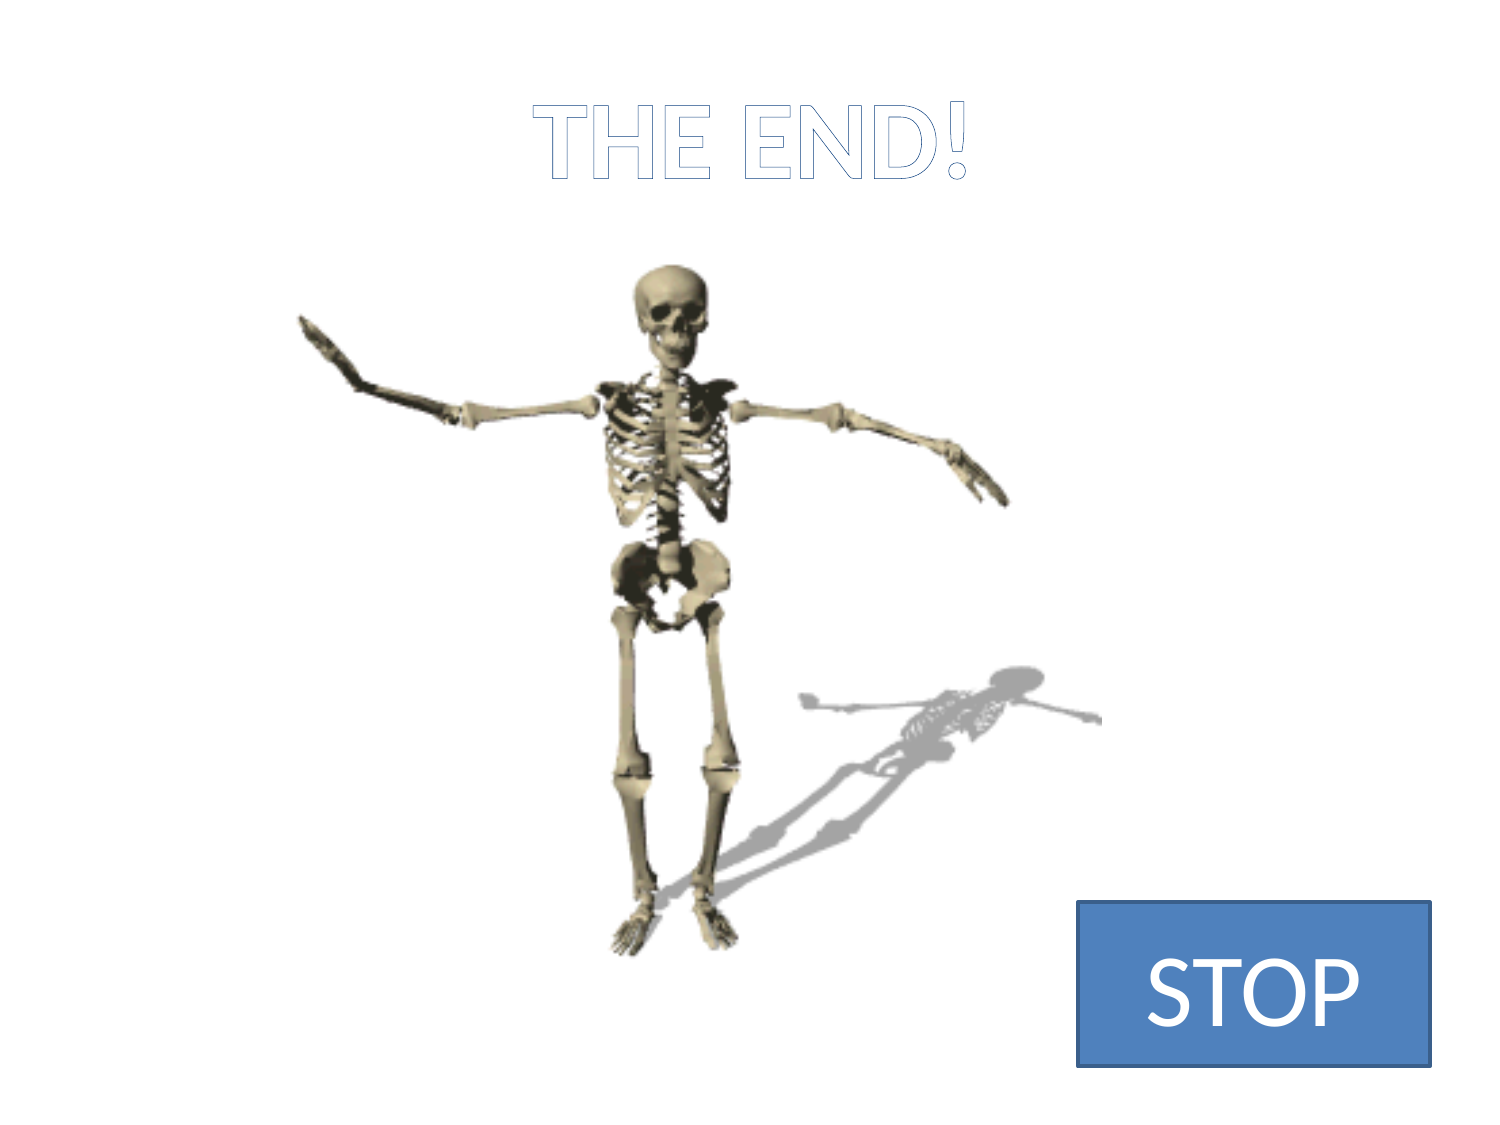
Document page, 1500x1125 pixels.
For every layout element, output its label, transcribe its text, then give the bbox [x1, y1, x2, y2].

text_box STOP [1076, 900, 1432, 1068]
text_box THE END! [187, 58, 1321, 209]
picture [257, 163, 1102, 1008]
